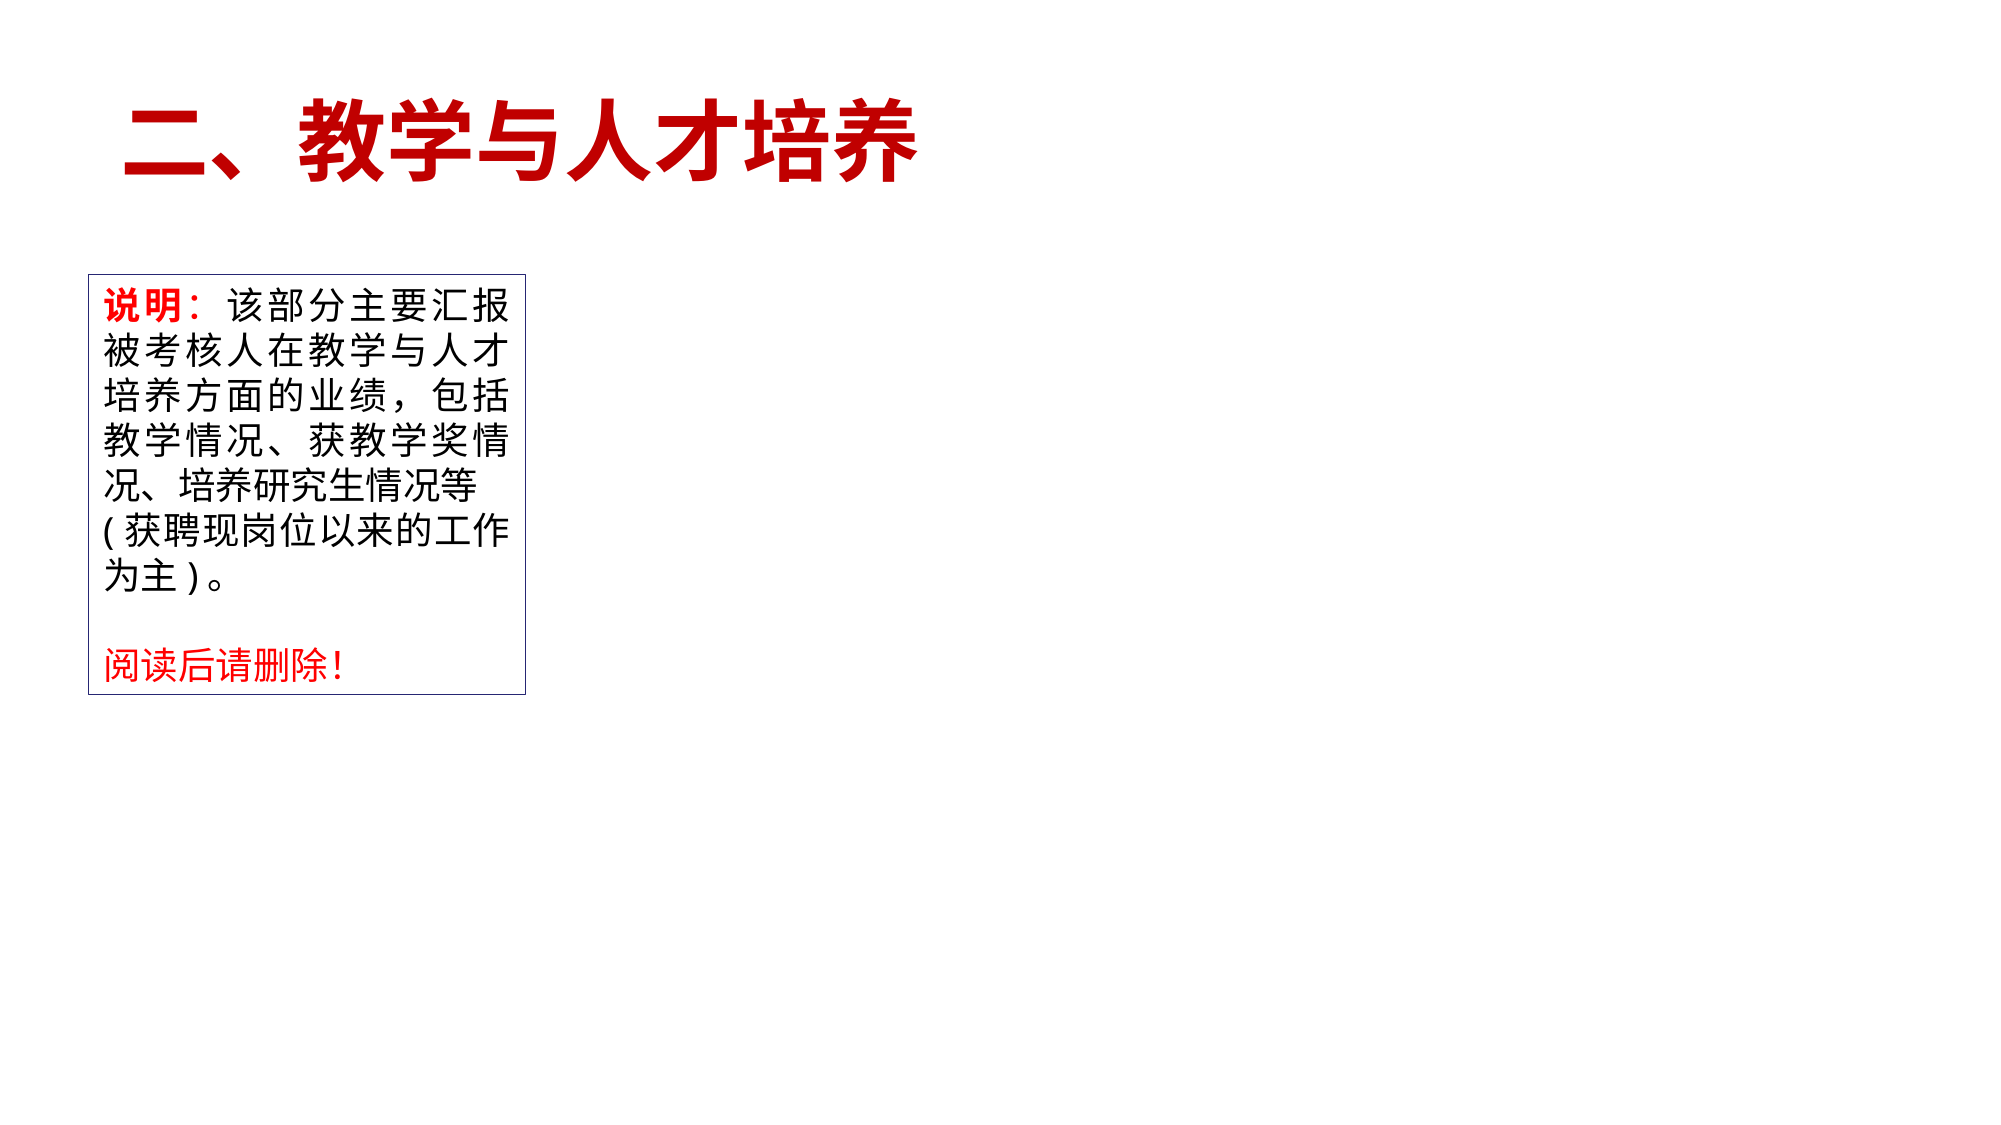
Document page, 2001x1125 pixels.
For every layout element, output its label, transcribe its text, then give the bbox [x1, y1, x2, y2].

title 二、教学与人才培养 [99, 44, 1901, 233]
text_box 说明：该部分主要汇报被考核人在教学与人才培养方面的业绩，包括教学情况、获教学奖情况、培养研究生情况等 (获聘现岗位以来的工作为主)。 阅读后请删除！ [88, 274, 526, 695]
